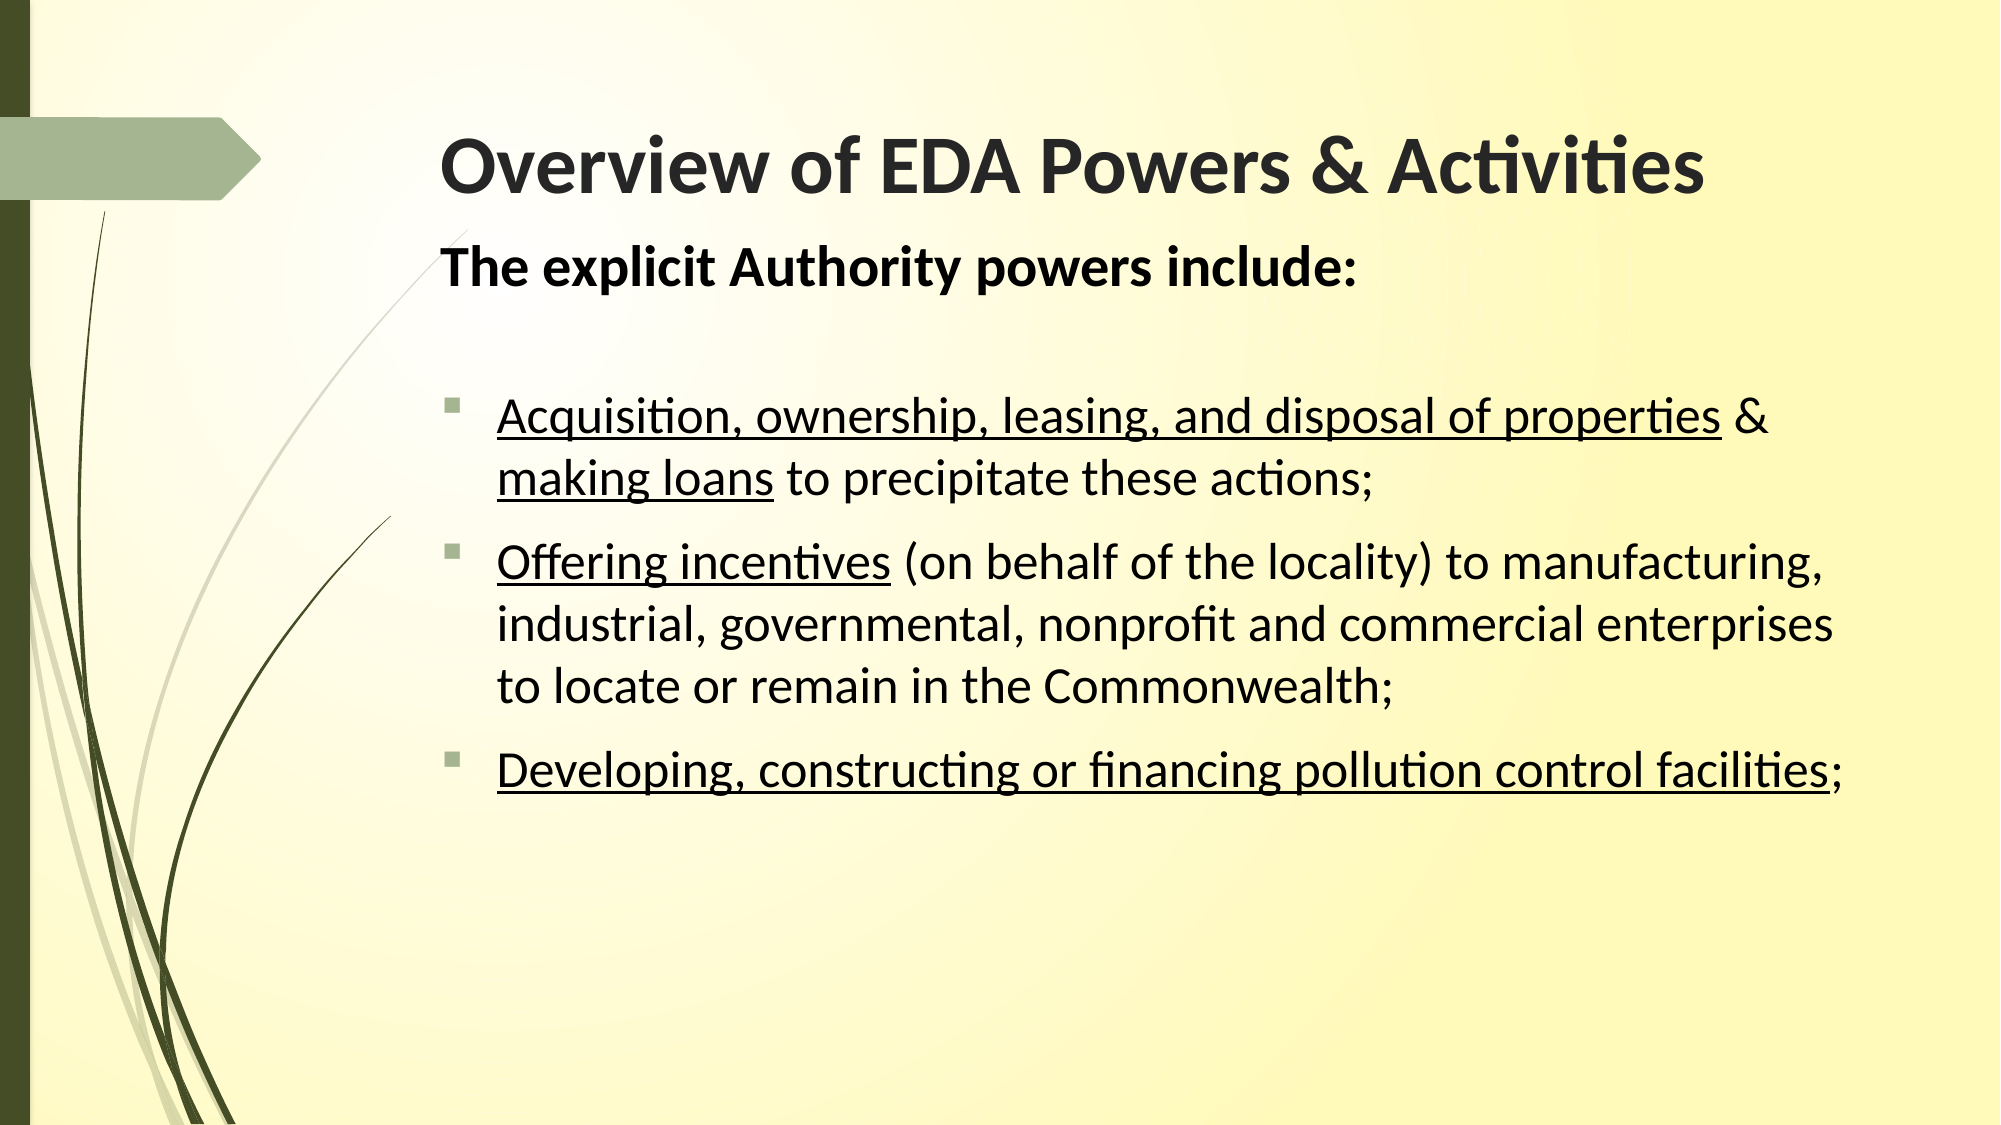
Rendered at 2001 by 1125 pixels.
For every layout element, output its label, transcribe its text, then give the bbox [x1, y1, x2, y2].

list The explicit Authority powers include: Acquisition, ownership, leasing, and disposal of properties & making loans to precipitate these actions; Offering incentives (on behalf of the locality) to manufacturing, industrial, governmental, nonprofit and commercial enterprises to locate or remain in the Commonwealth; Developing, constructing or financing pollution control facilities; [425, 220, 1888, 974]
title Overview of EDA Powers & Activities [425, 102, 1888, 220]
